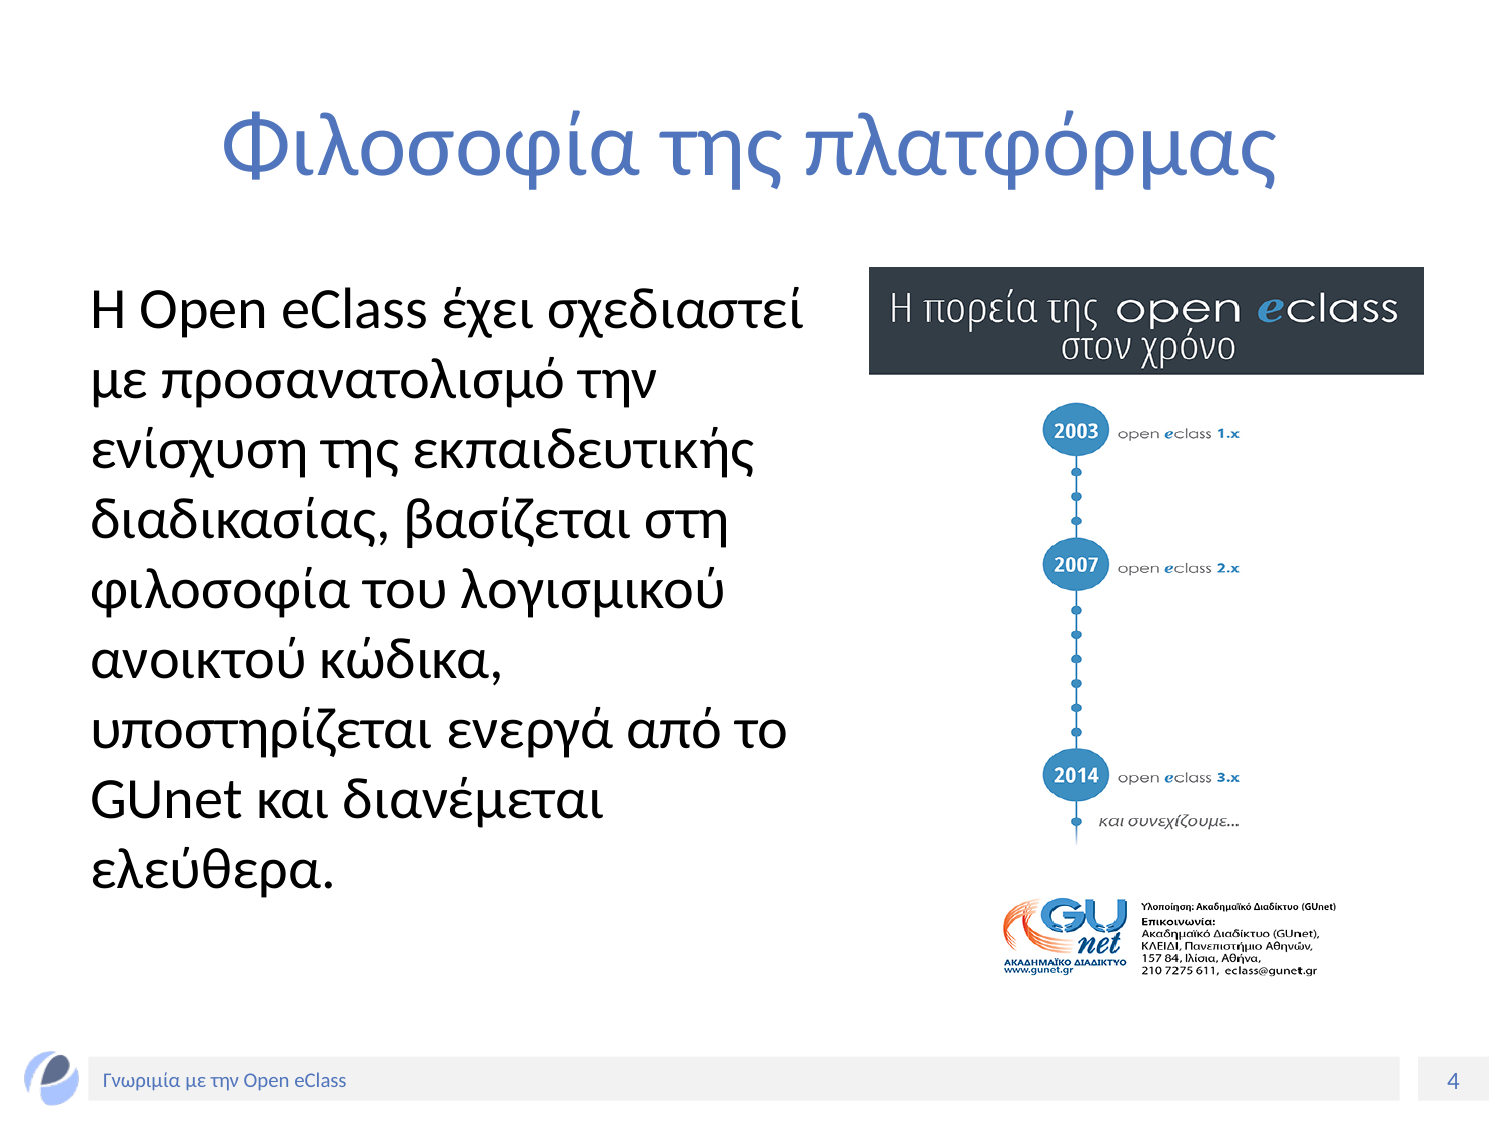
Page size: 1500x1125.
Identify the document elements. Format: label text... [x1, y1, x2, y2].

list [868, 266, 1424, 1010]
title Φιλοσοφία της πλατφόρμας [75, 45, 1425, 233]
list H Open eClass έχει σχεδιαστεί με προσανατολισμό την ενίσχυση της εκπαιδευτικής διαδικασίας, βασίζεται στη φιλοσοφία του λογισμικού ανοικτού κώδικα, υποστηρίζεται ενεργά από το GUnet και διανέμεται ελεύθερα. [75, 262, 833, 1005]
